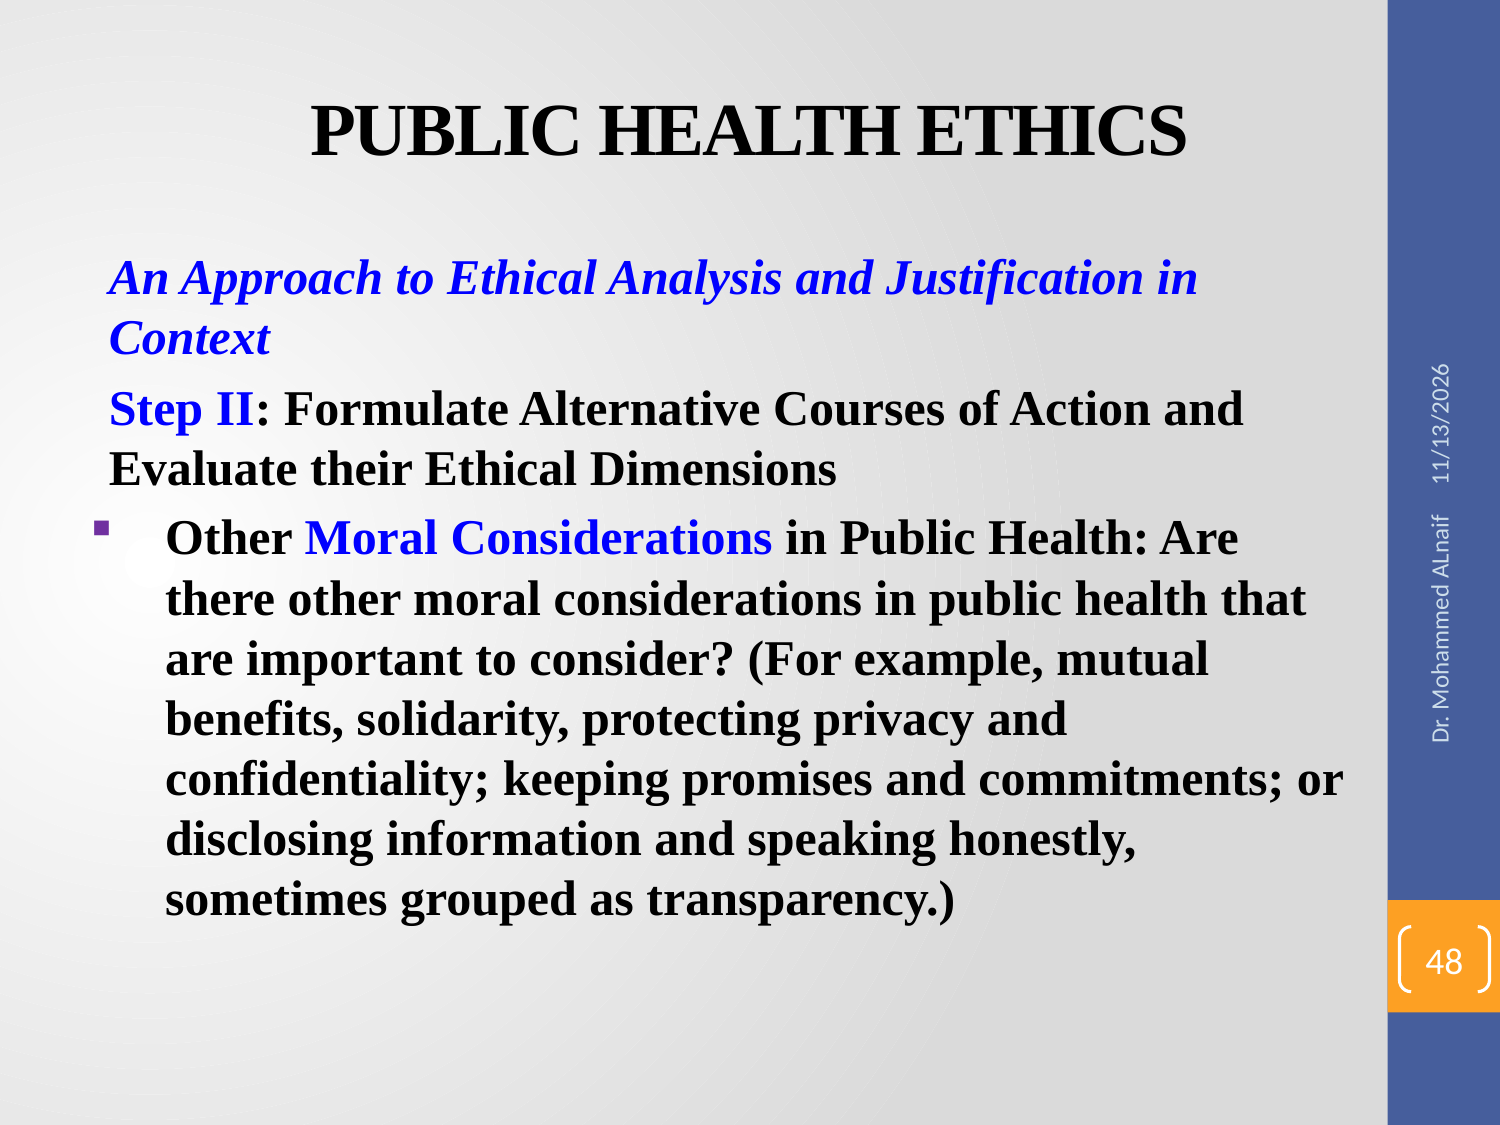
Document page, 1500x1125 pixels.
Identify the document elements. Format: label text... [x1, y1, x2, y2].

footer Dr. Mohammed ALnaif [1408, 500, 1469, 889]
title PUBLIC HEALTH ETHICS [75, 37, 1425, 213]
slide_number 48 [1397, 925, 1492, 994]
list An Approach to Ethical Analysis and Justification in Context Step II: Formulate Alternative Courses of Action and Evaluate their Ethical Dimensions Other Moral Considerations in Public Health: Are there other moral considerations in public health that are important to consider? (For example, mutual benefits, solidarity, protecting privacy and confidentiality; keeping promises and commitments; or disclosing information and speaking honestly, sometimes grouped as transparency.) [75, 237, 1363, 1088]
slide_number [1408, 100, 1469, 500]
